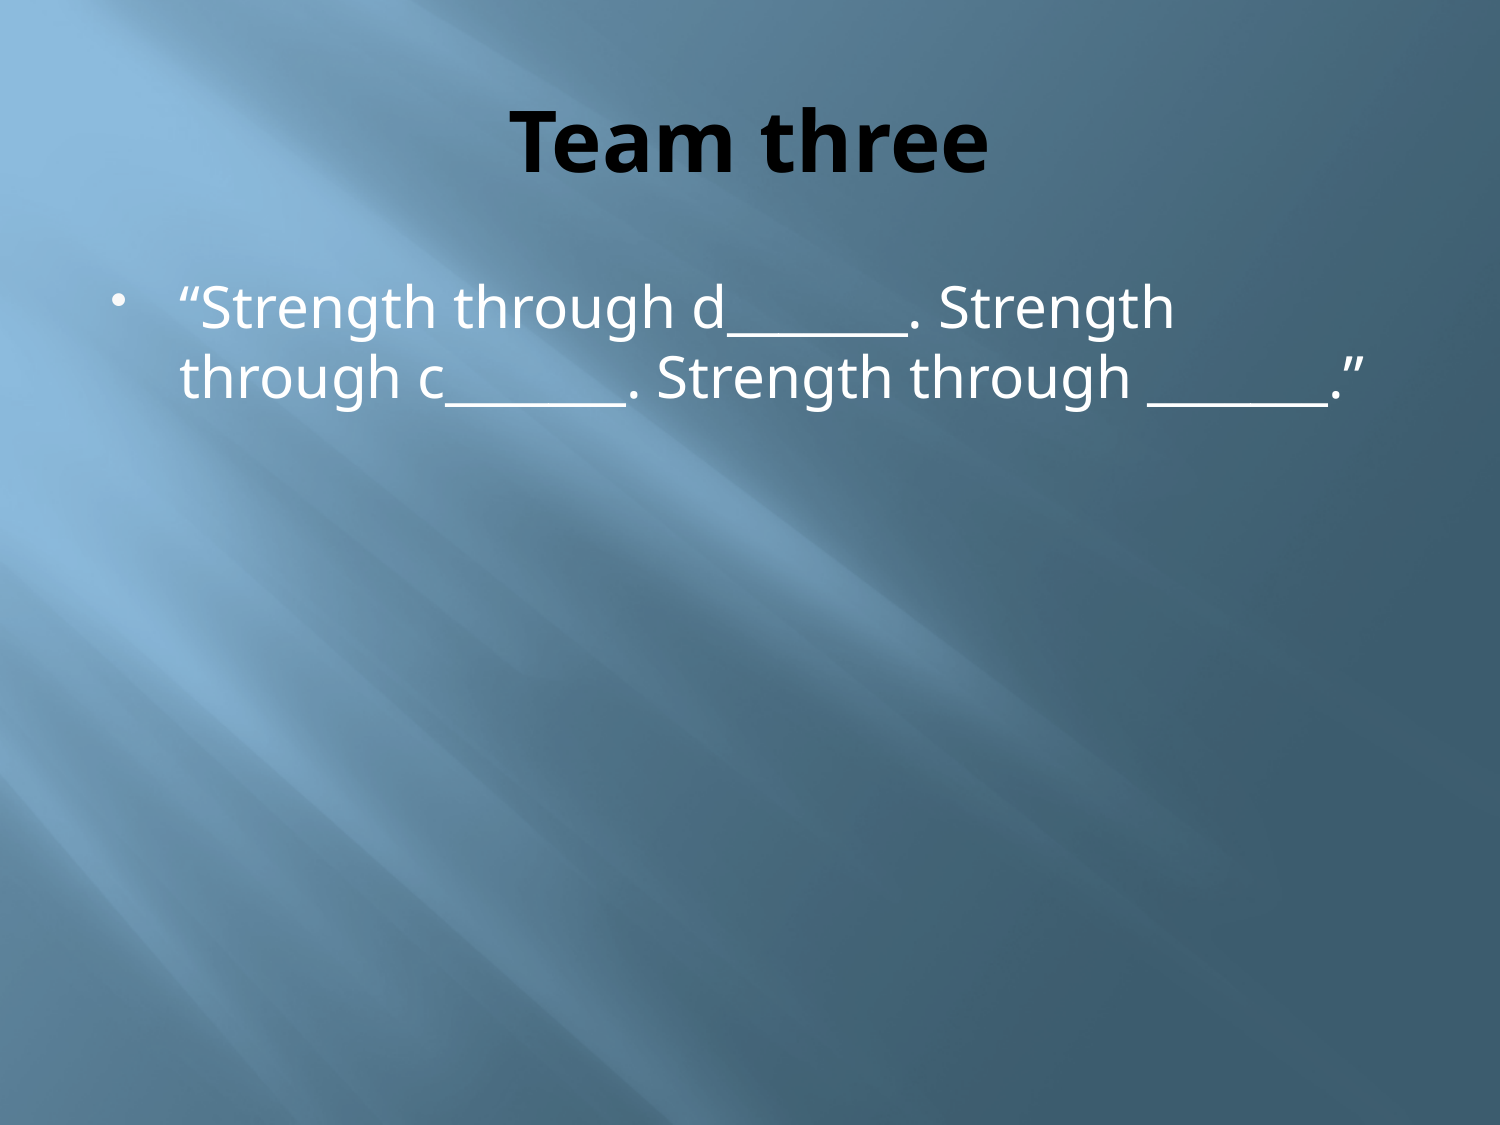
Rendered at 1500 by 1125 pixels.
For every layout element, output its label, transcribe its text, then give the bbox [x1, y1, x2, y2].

title Team three [75, 45, 1425, 233]
list “Strength through d_______. Strength through c_______. Strength through _______.” [75, 262, 1425, 1035]
